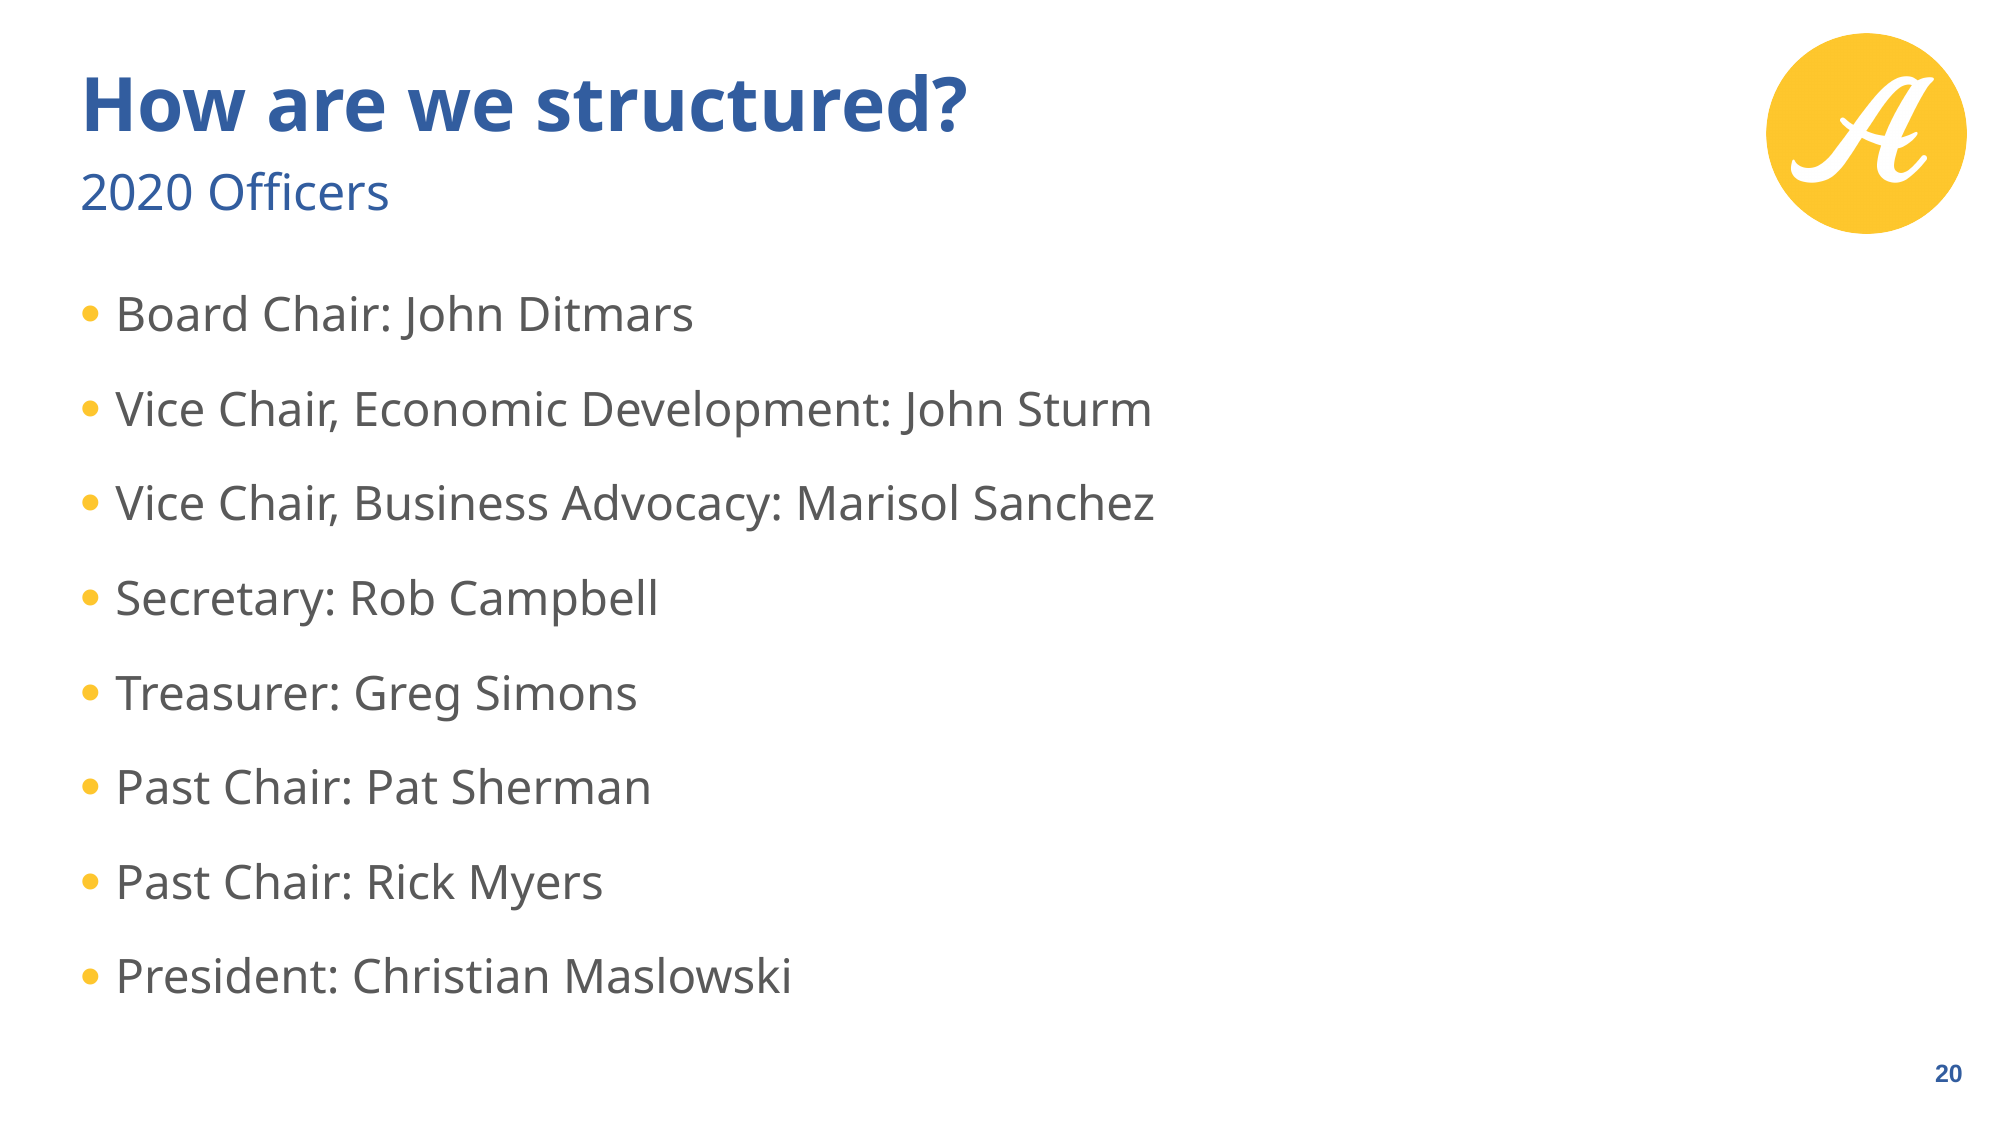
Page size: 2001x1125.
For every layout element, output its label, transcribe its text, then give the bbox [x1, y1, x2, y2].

picture [1766, 33, 1967, 234]
list 2020 Officers [64, 159, 1863, 230]
title How are we structured? [64, 22, 1863, 156]
list Board Chair: John Ditmars Vice Chair, Economic Development: John Sturm Vice Chair, Business Advocacy: Marisol Sanchez Secretary: Rob Campbell Treasurer: Greg Simons Past Chair: Pat Sherman Past Chair: Rick Myers President: Christian Maslowski [64, 282, 1863, 1014]
slide_number 20 [1527, 1042, 1978, 1103]
